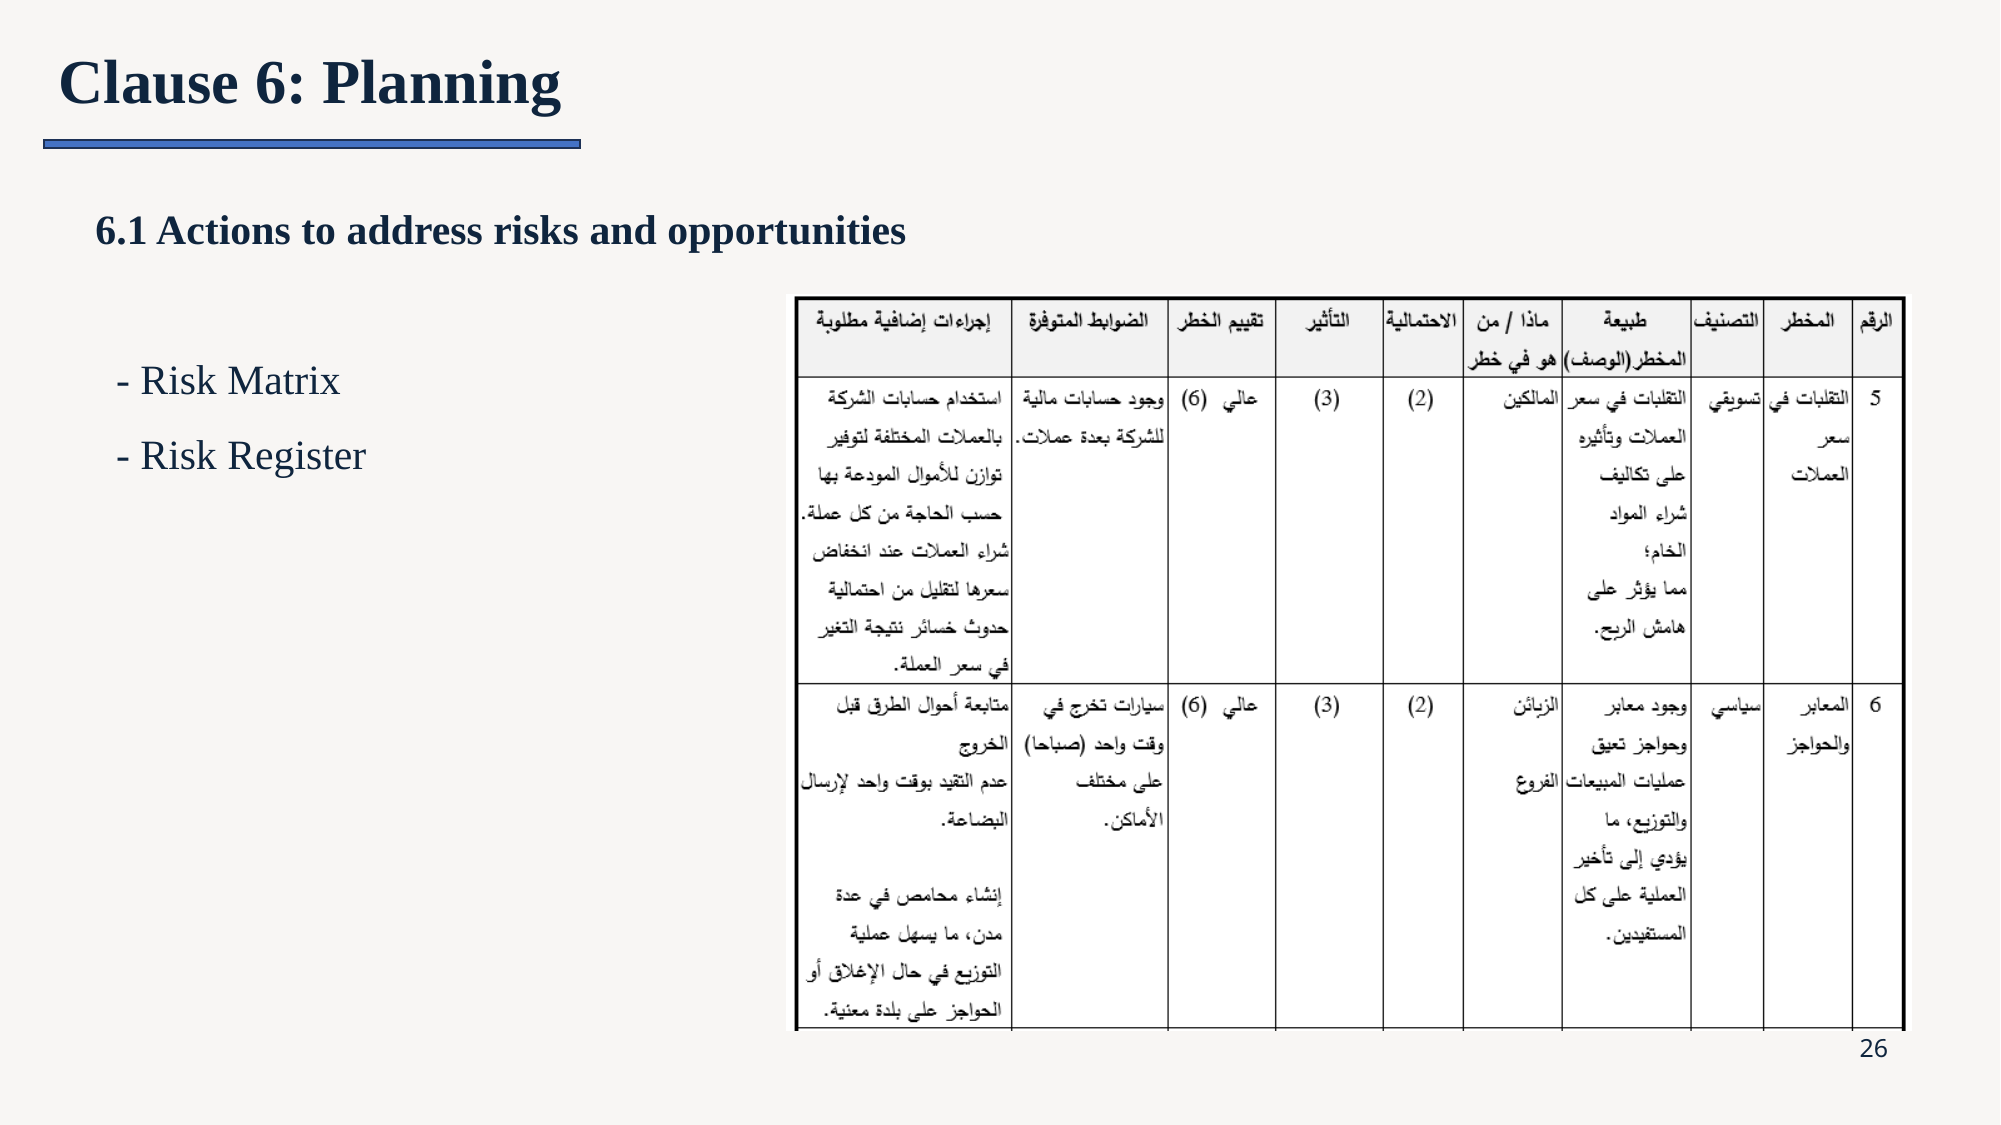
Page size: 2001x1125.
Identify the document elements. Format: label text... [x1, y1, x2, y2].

picture [786, 294, 1912, 1032]
text_box [43, 139, 581, 149]
text_box 6.1 Actions to address risks and opportunities [80, 178, 1364, 261]
text_box - Risk Matrix - Risk Register [101, 350, 423, 486]
title Clause 6: Planning [43, 26, 1283, 141]
slide_number 26 [1836, 1032, 1912, 1080]
